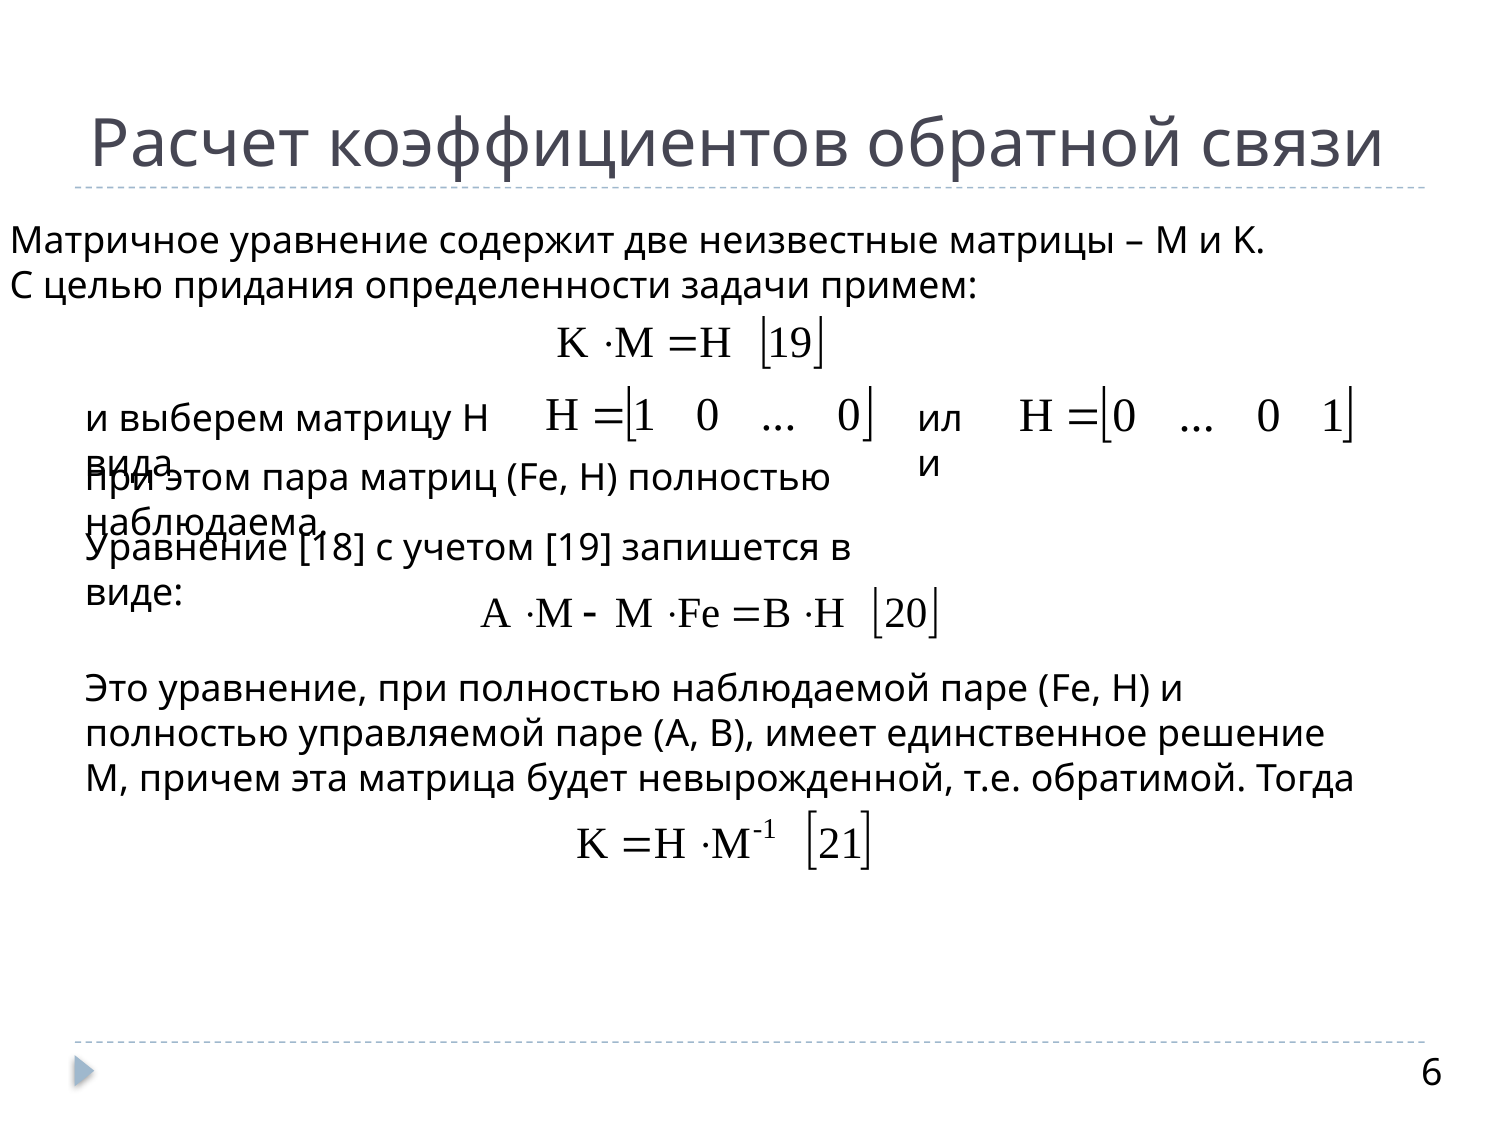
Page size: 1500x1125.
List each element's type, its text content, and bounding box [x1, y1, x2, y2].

text_box Это уравнение, при полностью наблюдаемой паре (Fe, H) и полностью управляемой паре (A, B), имеет единственное решение M, причем эта матрица будет невырожденной, т.е. обратимой. Тогда [70, 656, 1372, 806]
text_box Уравнение [18] с учетом [19] запишется в виде: [70, 515, 879, 621]
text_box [1012, 386, 1360, 453]
text_box при этом пара матриц (Fe, H) полностью наблюдаема. [70, 445, 997, 550]
text_box и выберем матрицу H вида [70, 386, 538, 445]
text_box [570, 807, 878, 879]
text_box 6 [1406, 1040, 1477, 1101]
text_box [538, 386, 880, 451]
text_box или [902, 386, 997, 445]
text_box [550, 316, 830, 378]
title Расчет коэффициентов обратной связи [75, 24, 1425, 188]
text_box Матричное уравнение содержит две неизвестные матрицы – M и K. С целью придания определенности задачи примем: [0, 208, 1281, 314]
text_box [474, 587, 944, 647]
